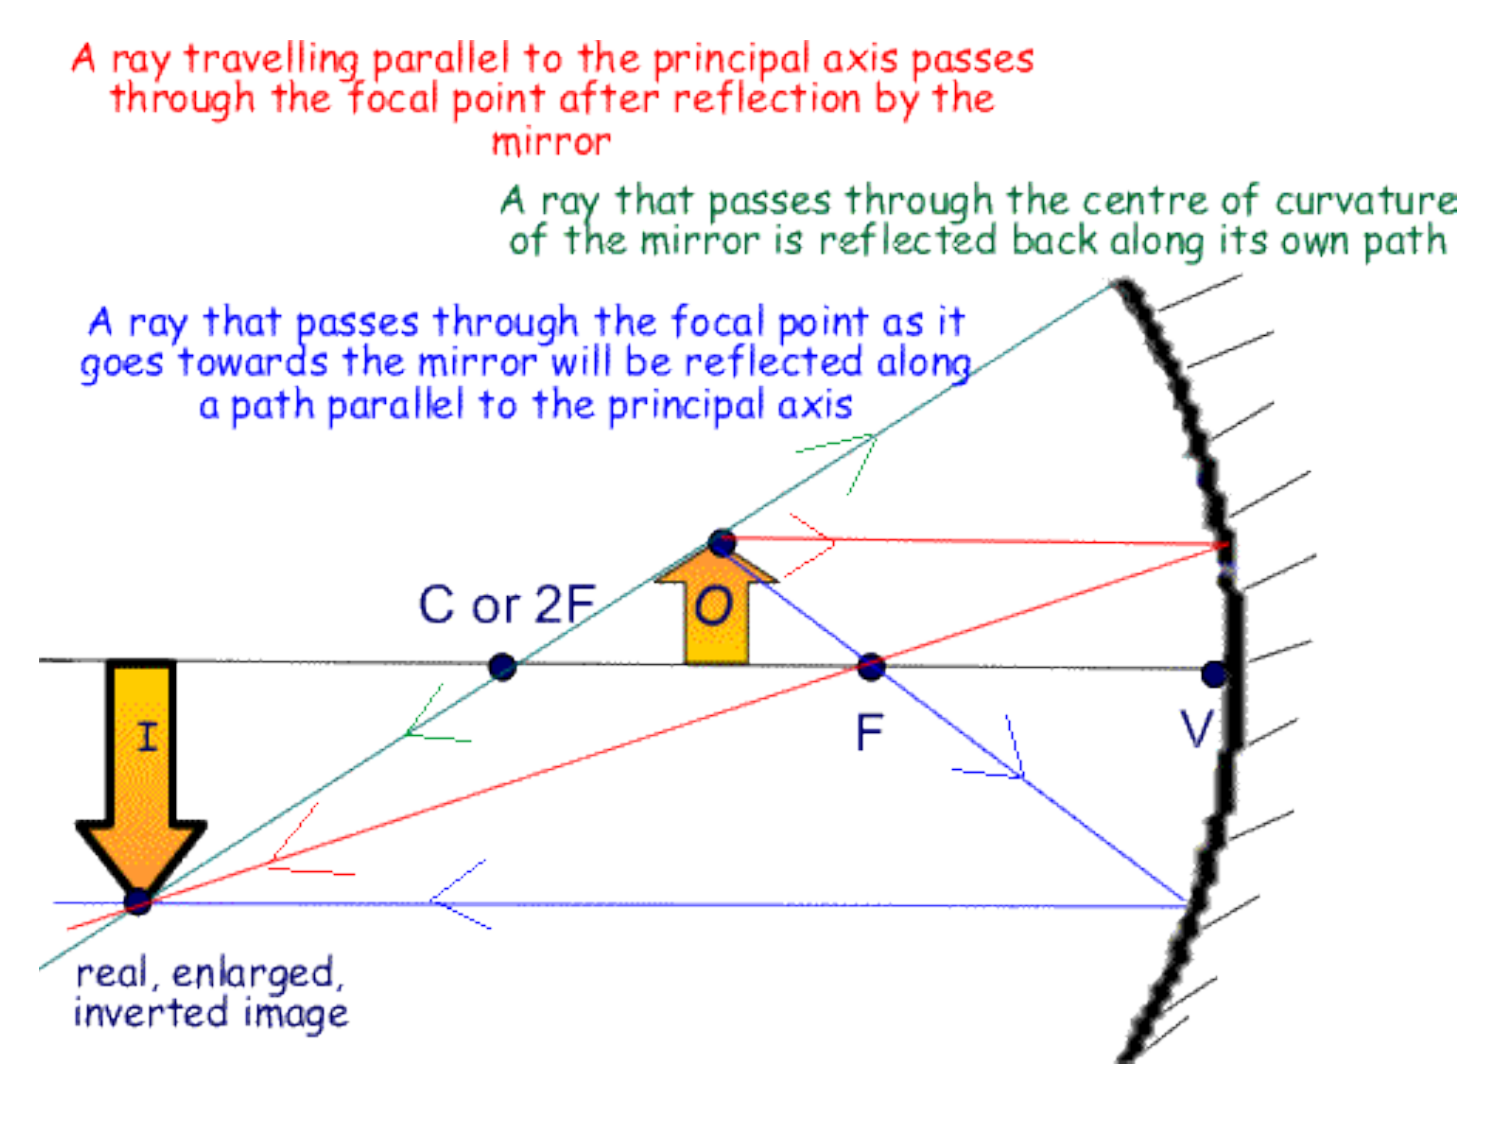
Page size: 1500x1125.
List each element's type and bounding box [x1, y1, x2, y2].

list [33, 40, 1462, 1064]
